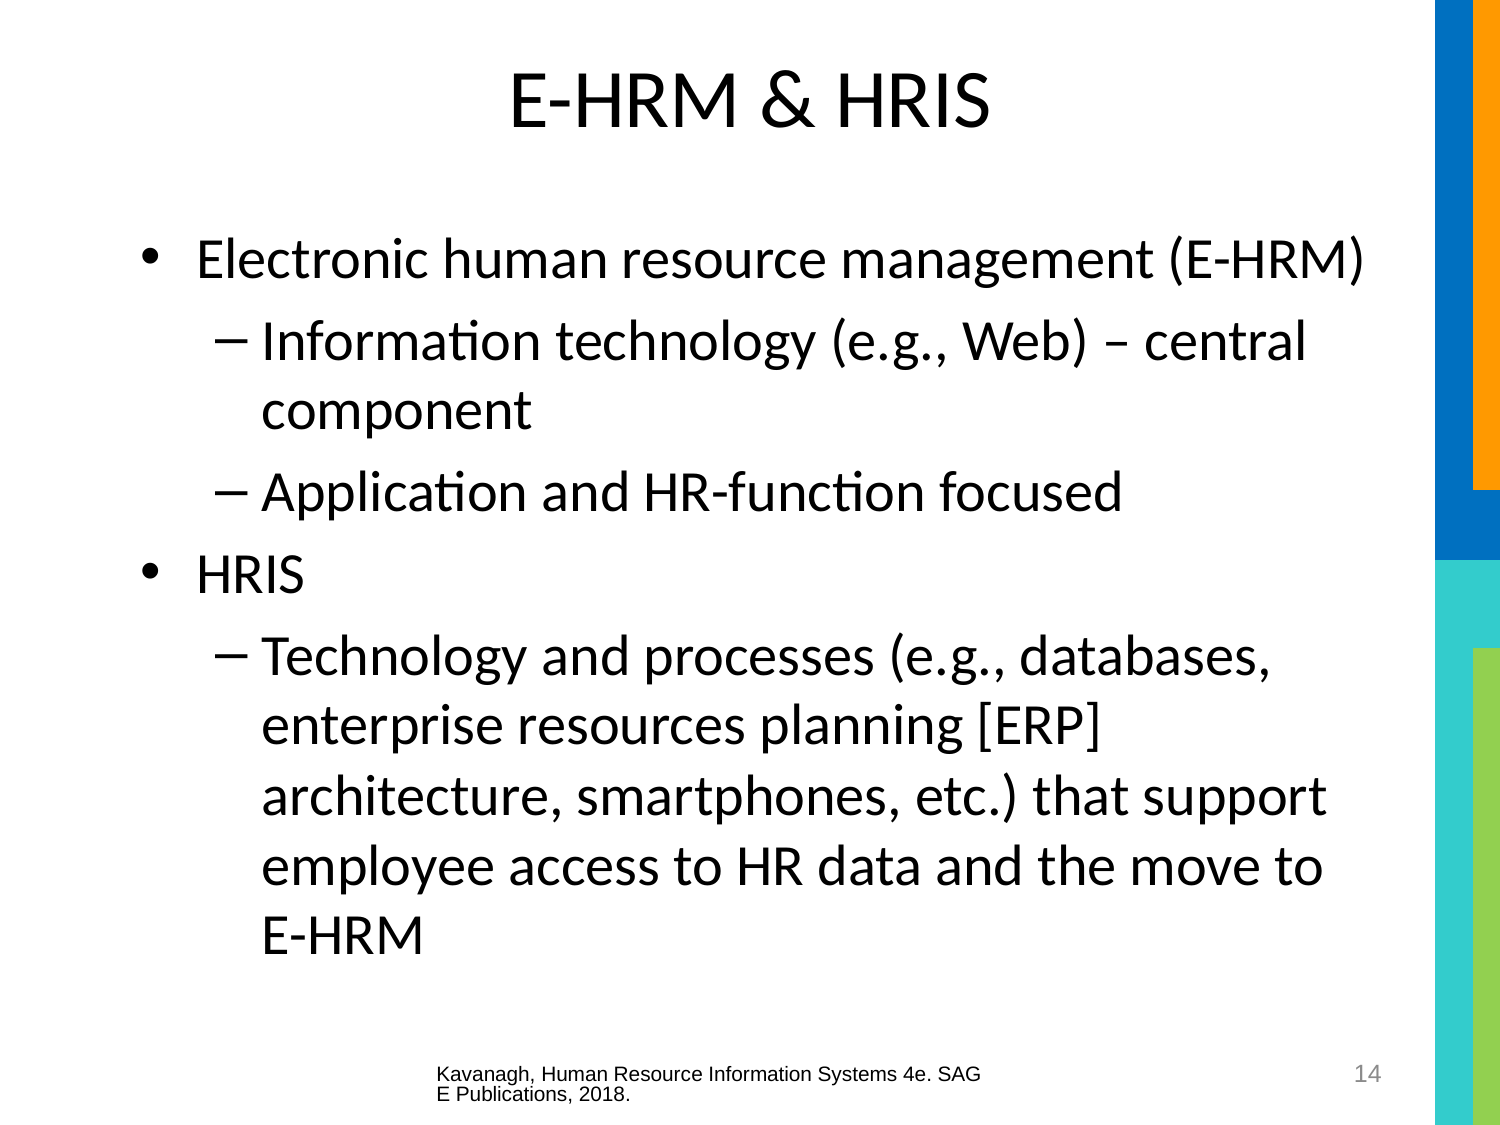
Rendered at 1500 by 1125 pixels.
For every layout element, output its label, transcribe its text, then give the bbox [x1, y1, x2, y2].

slide_number 14 [1059, 1042, 1397, 1103]
footer Kavanagh, Human Resource Information Systems 4e. SAGE Publications, 2018. [421, 1042, 1004, 1103]
title E-HRM & HRIS [75, 0, 1425, 188]
list Electronic human resource management (E-HRM) Information technology (e.g., Web) – central component Application and HR-function focused HRIS Technology and processes (e.g., databases, enterprise resources planning [ERP] architecture, smartphones, etc.) that support employee access to HR data and the move to E-HRM [125, 212, 1388, 1016]
